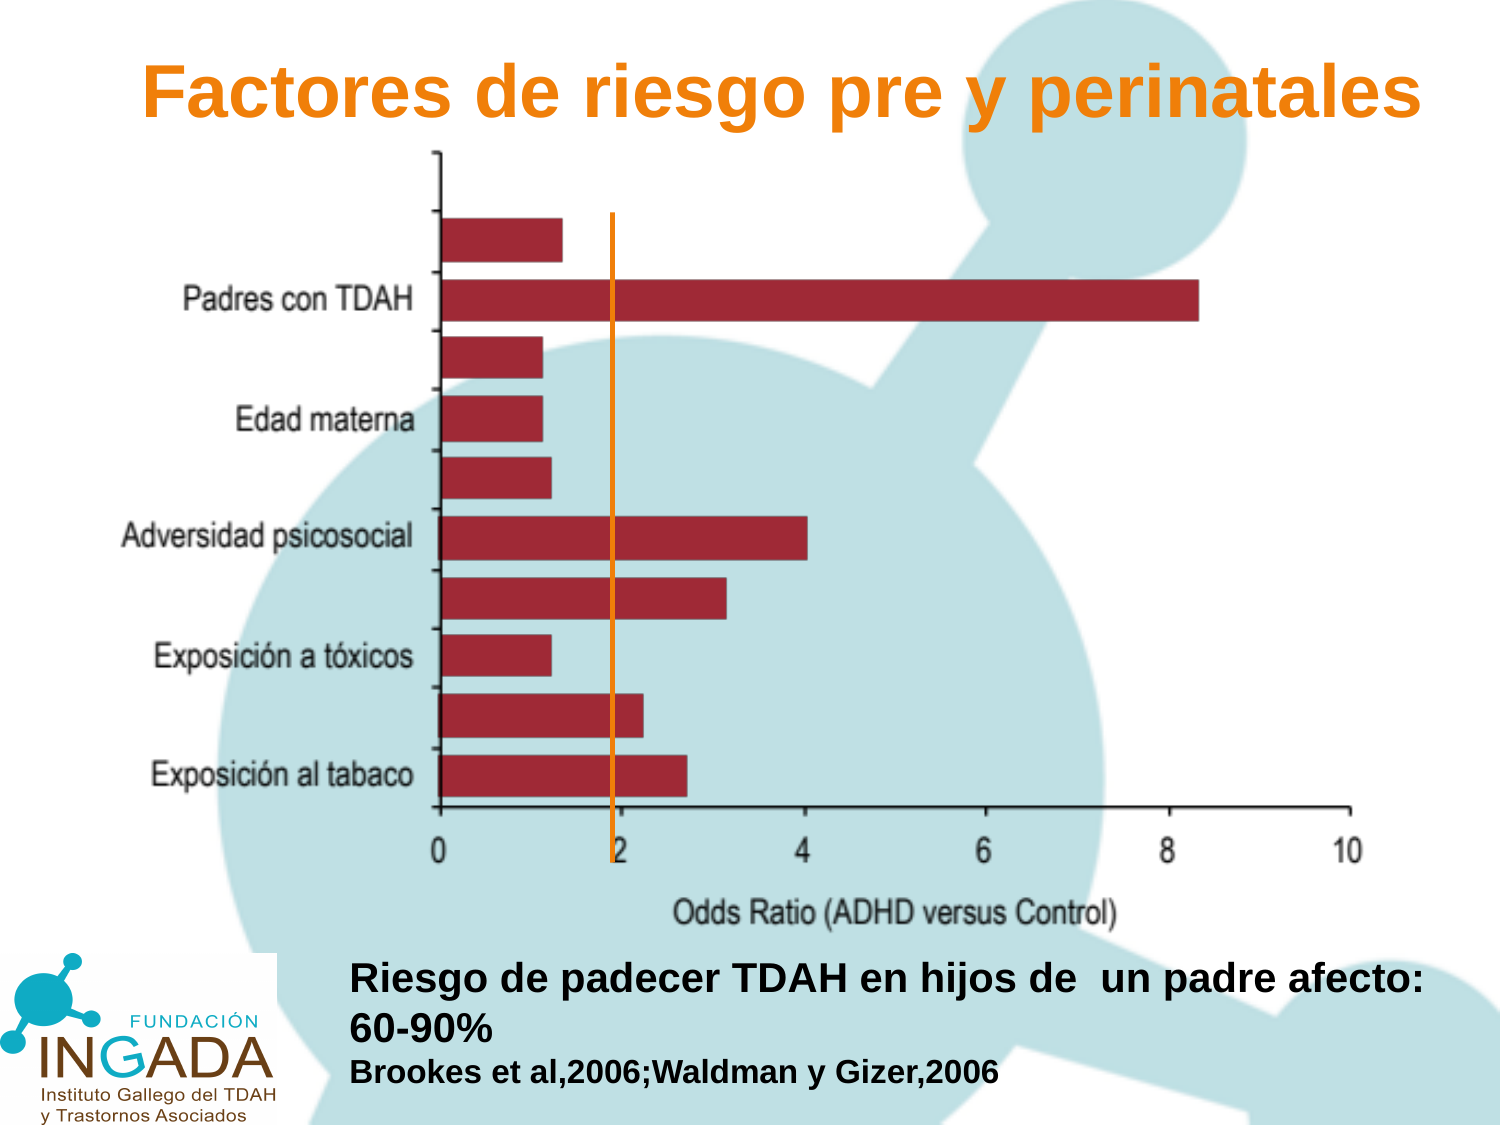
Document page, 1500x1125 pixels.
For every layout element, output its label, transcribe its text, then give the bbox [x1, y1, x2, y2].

title Factores de riesgo pre y perinatales [95, 0, 1471, 175]
text_box Riesgo de padecer TDAH en hijos de un padre afecto: 60-90% Brookes et al,2006;Waldman y Gizer,2006 [334, 943, 1499, 1098]
picture [0, 953, 277, 1125]
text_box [93, 140, 1401, 995]
